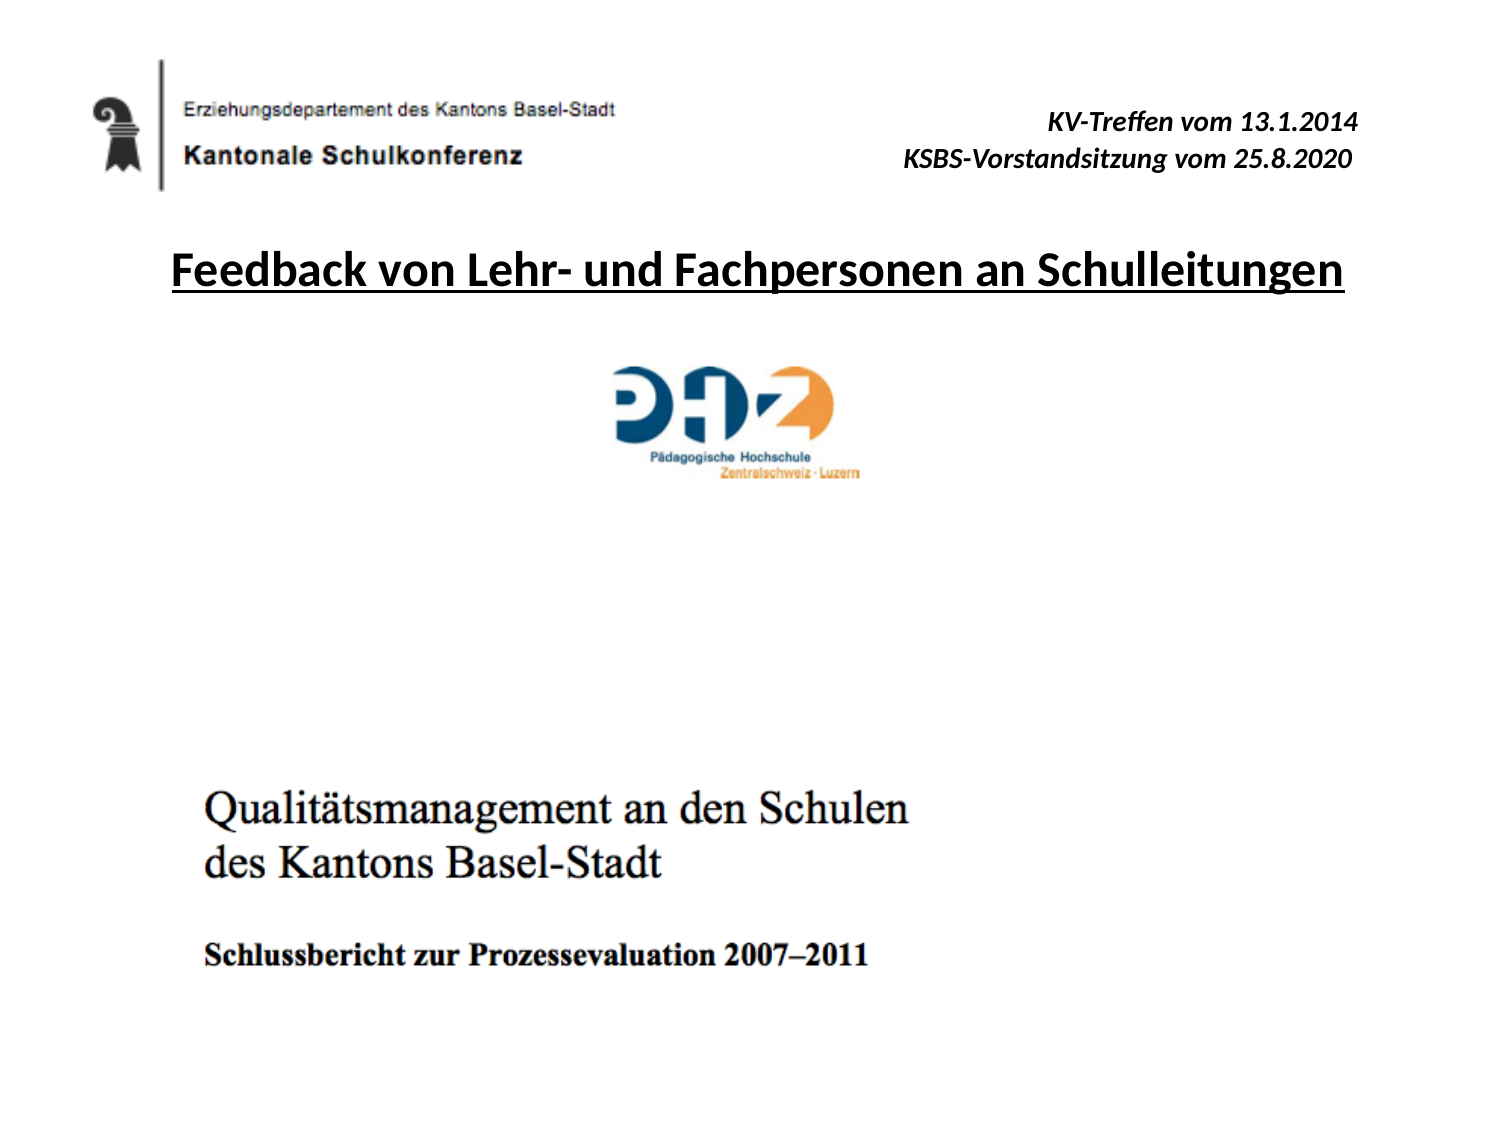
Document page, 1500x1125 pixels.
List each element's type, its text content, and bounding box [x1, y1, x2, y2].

picture [170, 337, 993, 1059]
title KV-Treffen vom 13.1.2014 KSBS-Vorstandsitzung vom 25.8.2020 [639, 39, 1433, 229]
subtitle Feedback von Lehr- und Fachpersonen an Schulleitungen [39, 229, 1477, 1095]
picture [73, 39, 637, 230]
